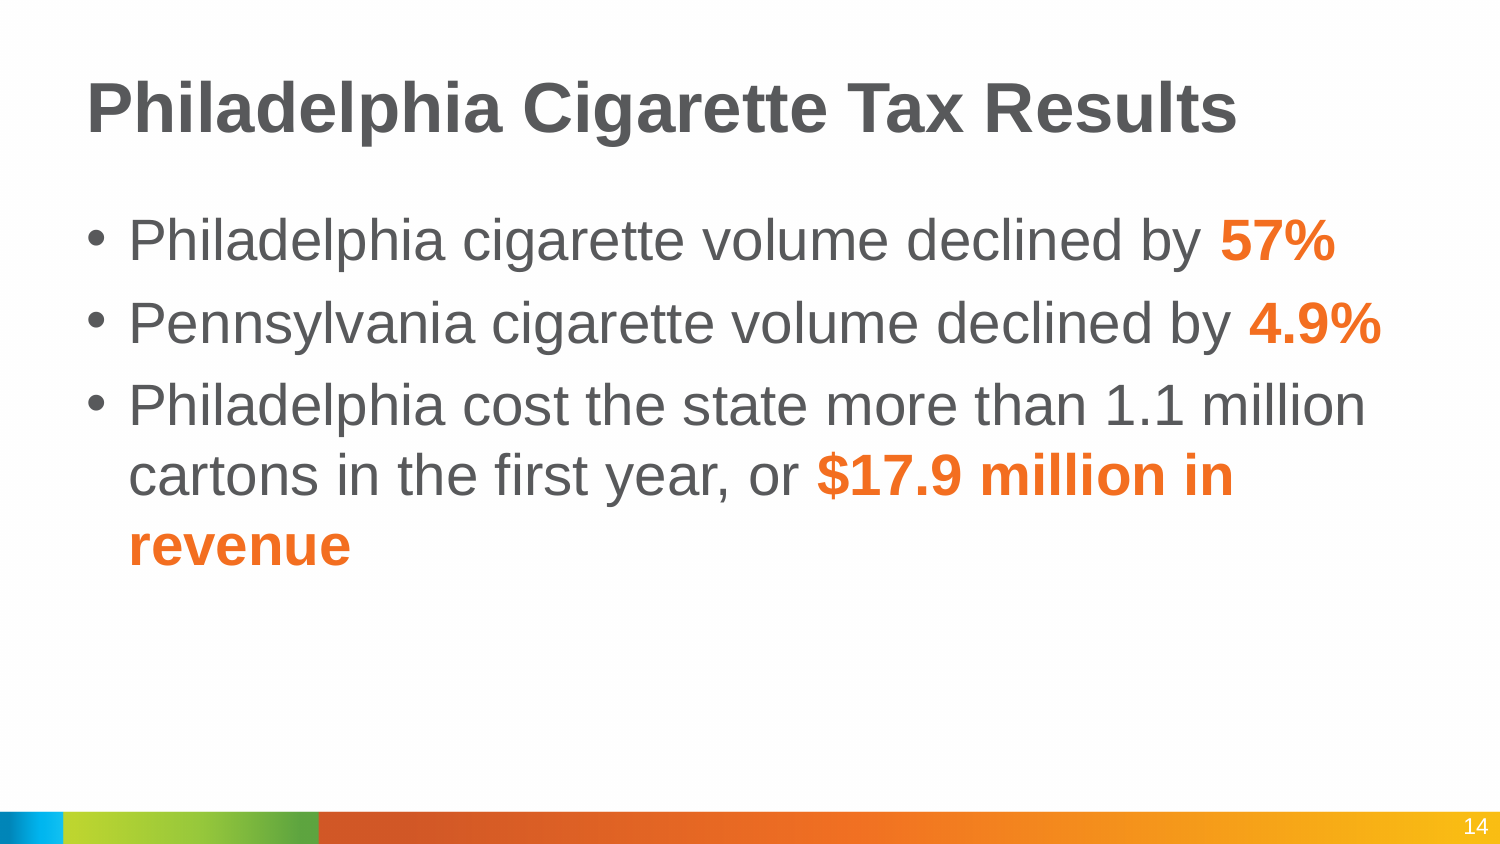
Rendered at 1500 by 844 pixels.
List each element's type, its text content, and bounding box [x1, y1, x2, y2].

list Philadelphia cigarette volume declined by 57% Pennsylvania cigarette volume declined by 4.9% Philadelphia cost the state more than 1.1 million cartons in the first year, or $17.9 million in revenue [75, 196, 1425, 754]
title Philadelphia Cigarette Tax Results [75, 33, 1425, 175]
slide_number 14 [1149, 802, 1500, 844]
picture [0, 0, 1500, 844]
footer [456, 802, 1044, 844]
